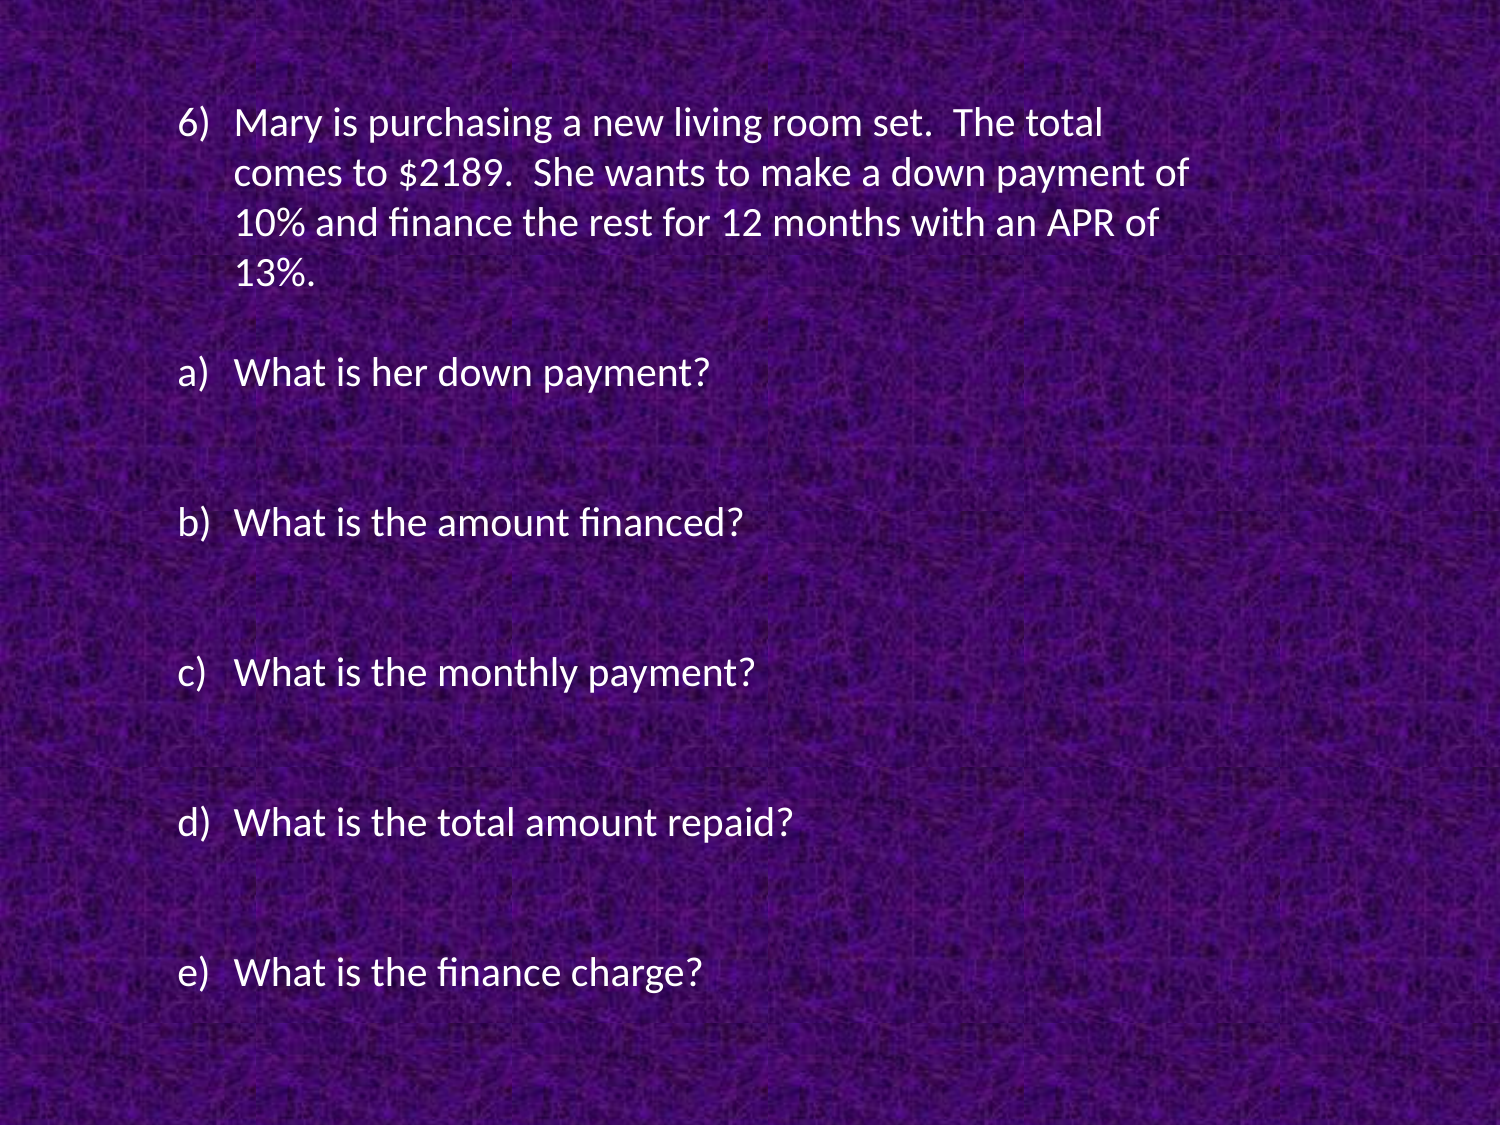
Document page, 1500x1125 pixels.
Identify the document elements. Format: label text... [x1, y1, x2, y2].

text_box Mary is purchasing a new living room set. The total comes to $2189. She wants to make a down payment of 10% and finance the rest for 12 months with an APR of 13%. What is her down payment? What is the amount financed? What is the monthly payment? What is the total amount repaid? What is the finance charge? [162, 87, 1238, 1003]
picture [0, 0, 1500, 1125]
